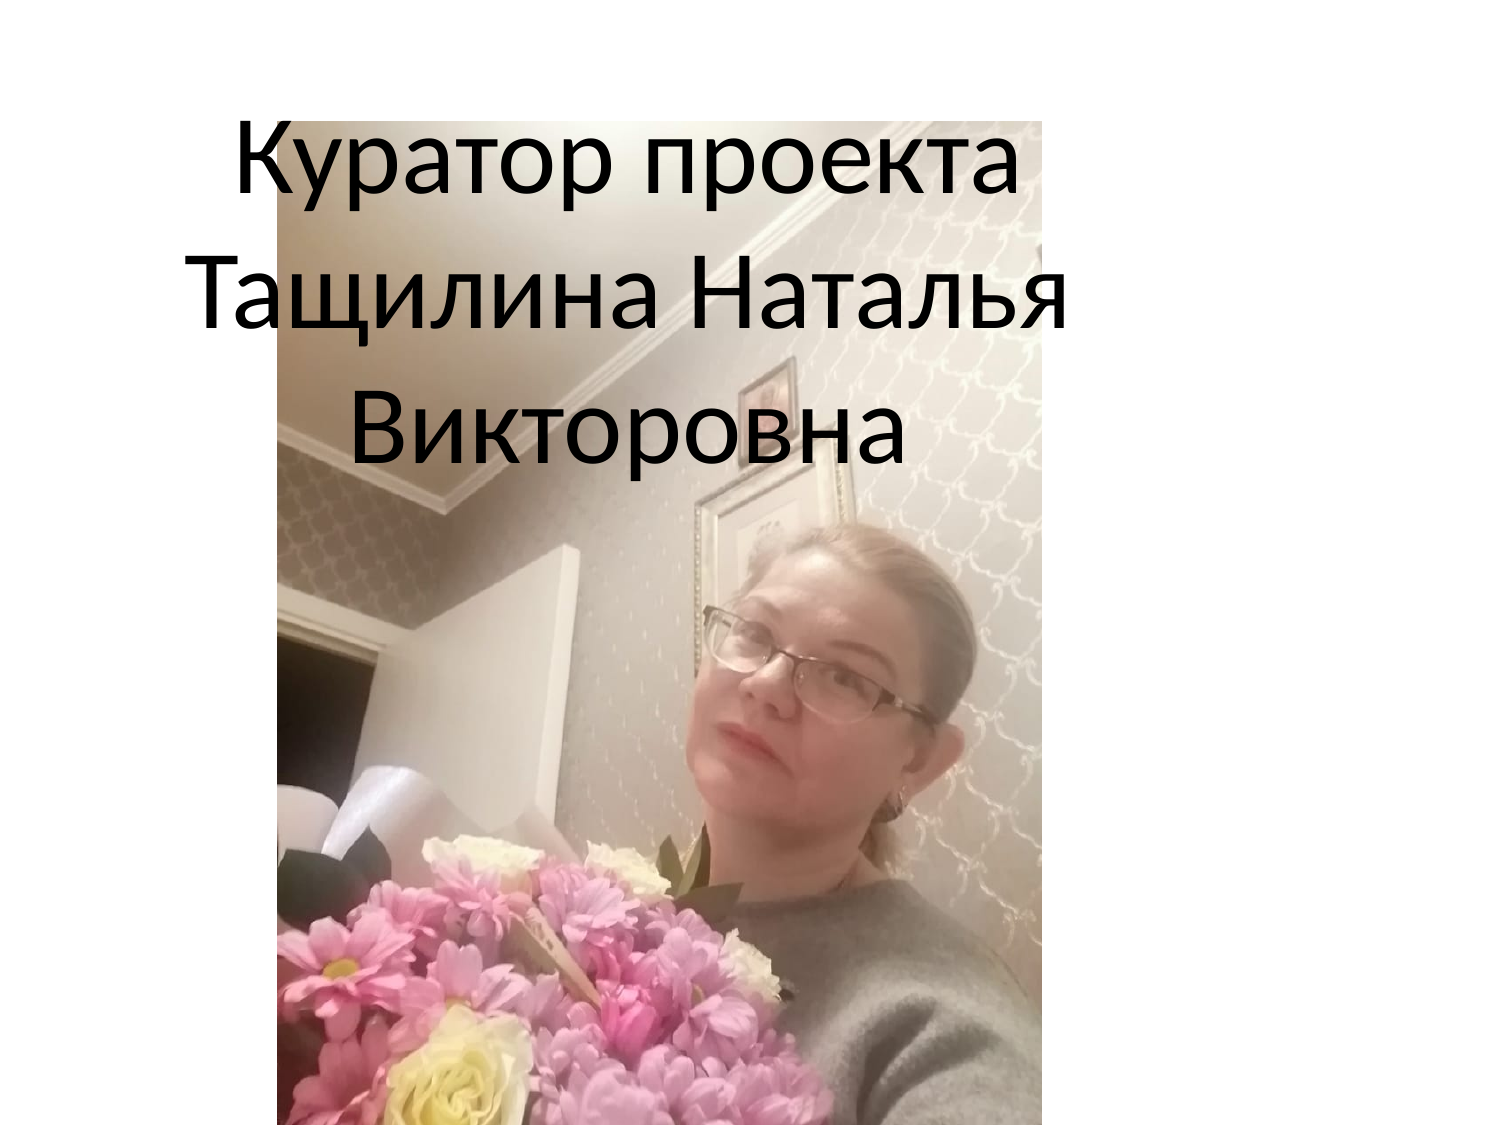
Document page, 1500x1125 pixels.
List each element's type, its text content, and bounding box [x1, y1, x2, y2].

picture [277, 120, 1043, 1125]
text_box Куратор проекта Тащилина Наталья Викторовна [61, 73, 1196, 493]
